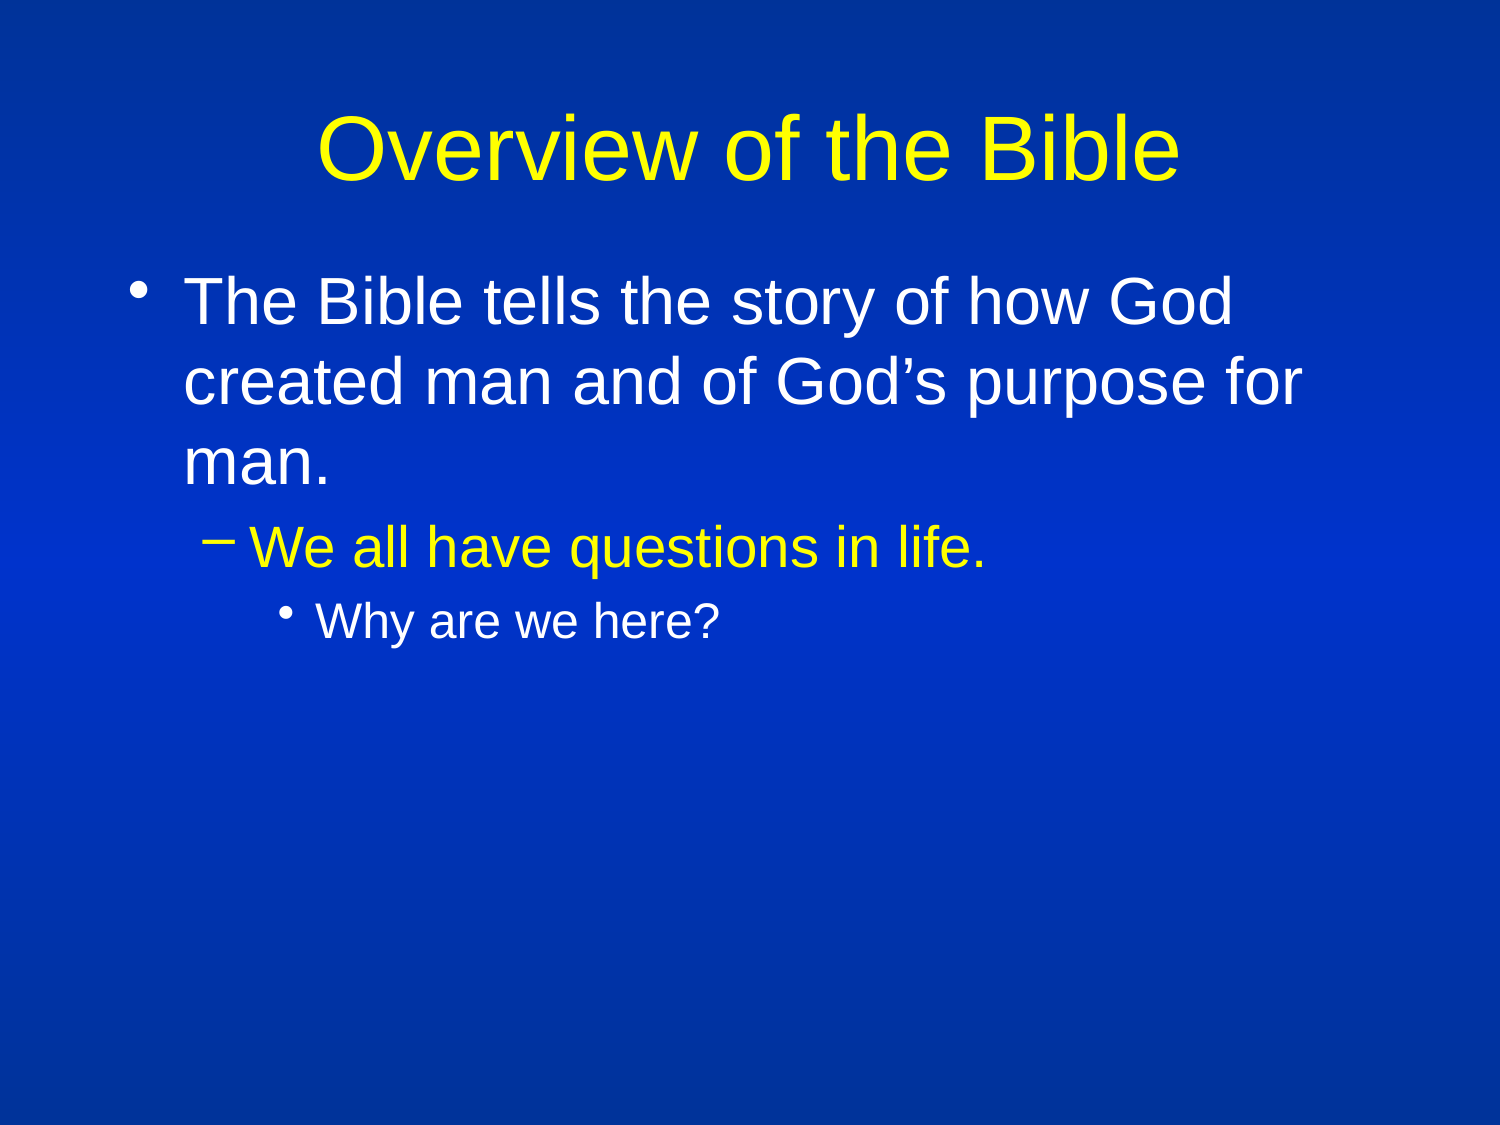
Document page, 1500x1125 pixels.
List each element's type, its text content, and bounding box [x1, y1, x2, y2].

title Overview of the Bible [112, 50, 1388, 238]
list The Bible tells the story of how God created man and of God’s purpose for man. We all have questions in life. Why are we here? [112, 249, 1388, 1063]
